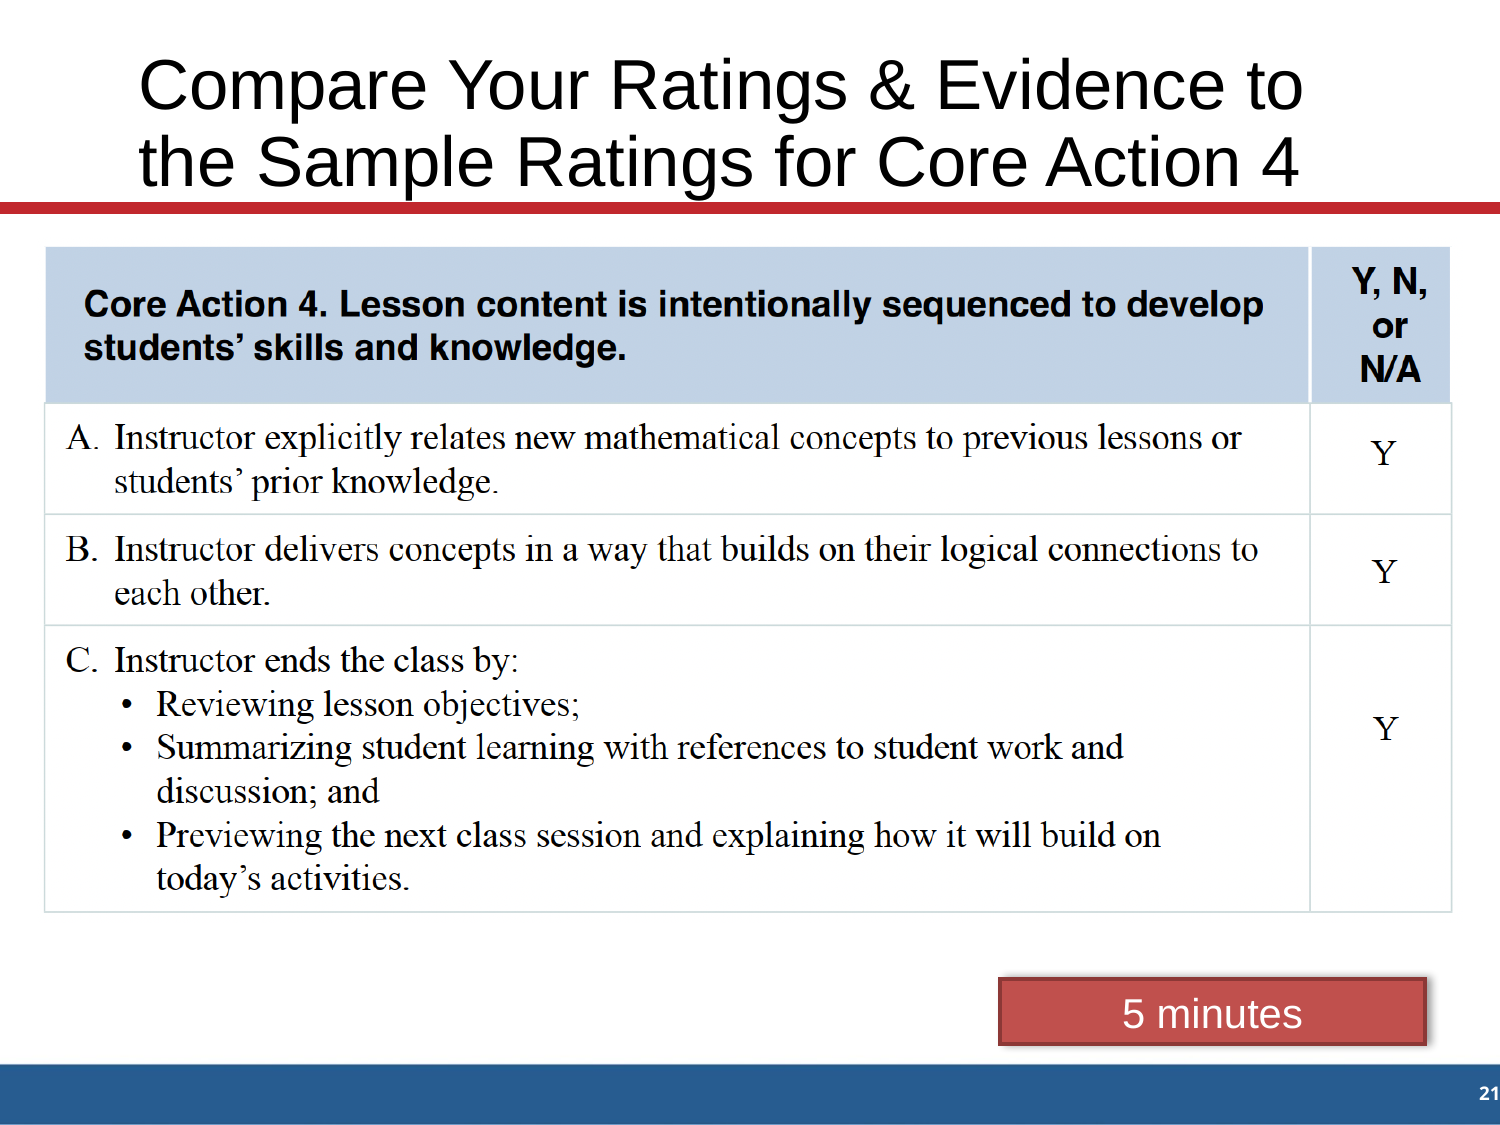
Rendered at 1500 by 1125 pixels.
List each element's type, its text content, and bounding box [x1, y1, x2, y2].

picture [0, 214, 1500, 1125]
text_box 5 minutes [999, 979, 1425, 1045]
title Compare Your Ratings & Evidence to the Sample Ratings for Core Action 4 [123, 22, 1377, 209]
picture [0, 0, 1500, 202]
